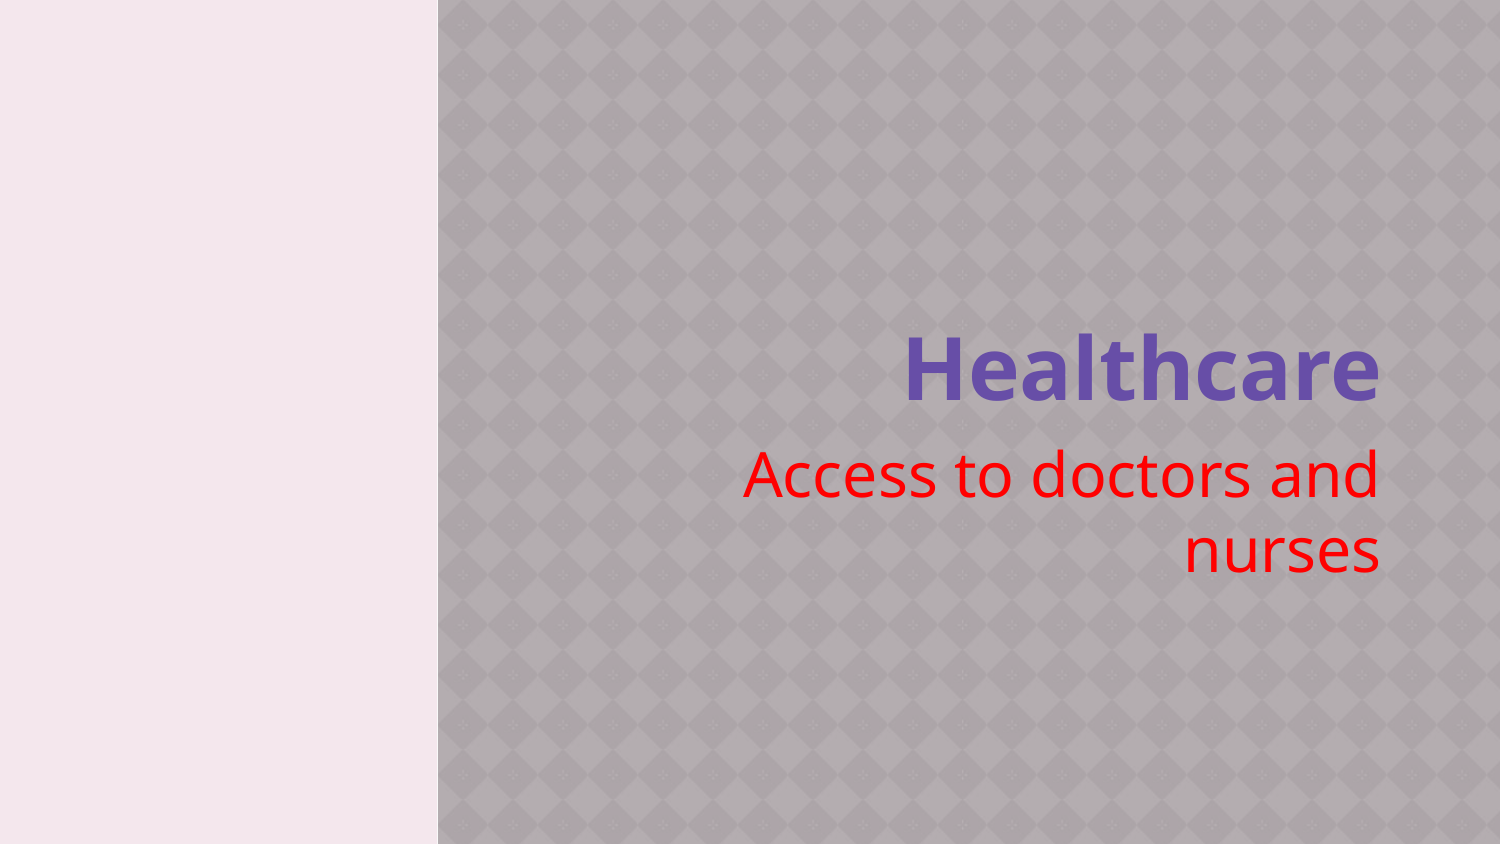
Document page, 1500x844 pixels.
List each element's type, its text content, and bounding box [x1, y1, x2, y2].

subtitle Access to doctors and nurses [550, 435, 1390, 571]
title Healthcare [552, 65, 1390, 419]
